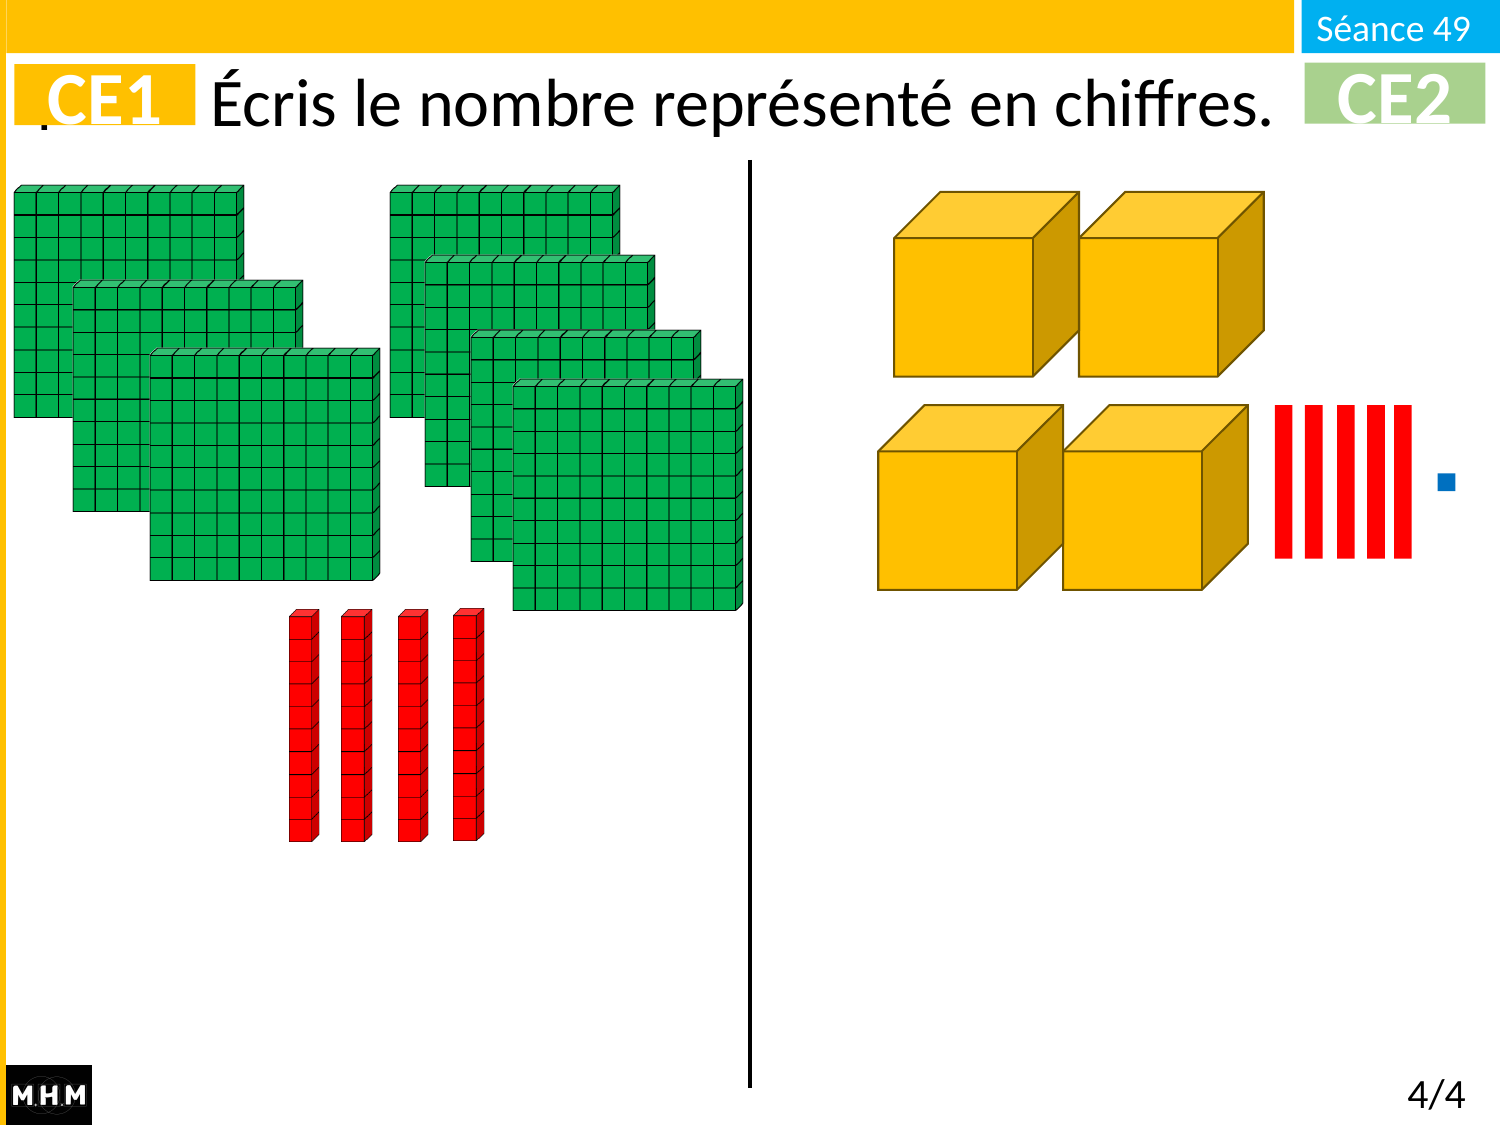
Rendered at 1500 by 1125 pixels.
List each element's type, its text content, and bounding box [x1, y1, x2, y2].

text_box CE2 [1303, 62, 1487, 125]
picture [386, 182, 745, 613]
list 4/4 [1373, 1064, 1500, 1125]
text_box [877, 404, 1065, 591]
picture [10, 182, 382, 583]
text_box [1304, 404, 1324, 560]
title Écris le nombre représenté en chiffres. [96, 60, 1391, 150]
text_box [1437, 472, 1456, 492]
picture [286, 607, 322, 844]
text_box [1336, 404, 1356, 560]
picture [6, 1065, 92, 1125]
text_box CE1 [13, 63, 196, 126]
text_box [893, 190, 1081, 378]
picture [396, 607, 431, 844]
picture [451, 606, 487, 843]
text_box [1393, 404, 1413, 560]
text_box [1274, 404, 1293, 560]
text_box [1077, 190, 1265, 378]
text_box [1062, 404, 1249, 591]
picture [339, 607, 375, 844]
text_box [1366, 404, 1386, 560]
